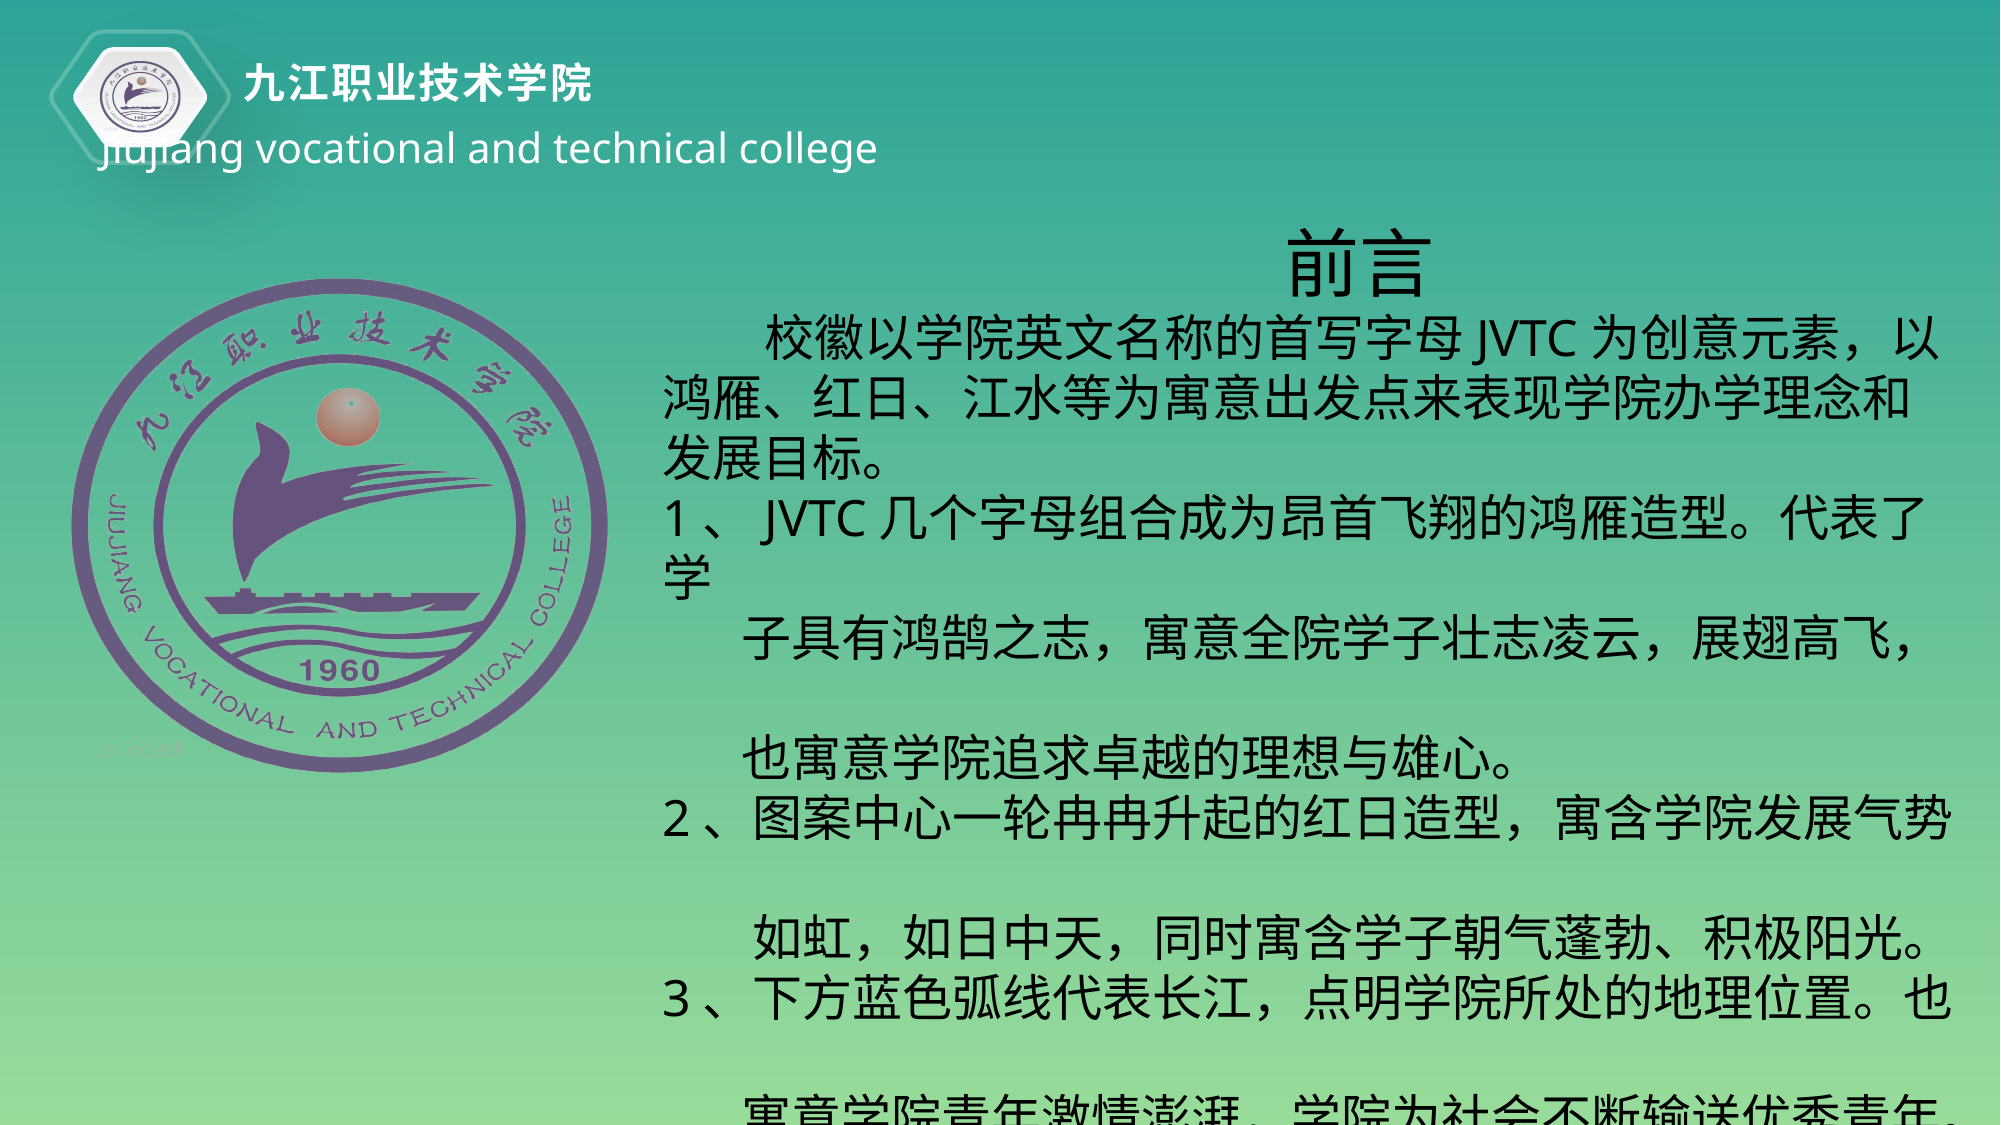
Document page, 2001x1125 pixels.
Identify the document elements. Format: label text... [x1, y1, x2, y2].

text_box Jiujiang vocational and technical college [85, 114, 894, 179]
picture [66, 277, 610, 778]
text_box 前言 校徽以学院英文名称的首写字母JVTC为创意元素，以鸿雁、红日、江水等为寓意出发点来表现学院办学理念和发展目标。 1、JVTC几个字母组合成为昂首飞翔的鸿雁造型。代表了学 子具有鸿鹄之志，寓意全院学子壮志凌云，展翅高飞， 也寓意学院追求卓越的理想与雄心。 2、图案中心一轮冉冉升起的红日造型，寓含学院发展气势 如虹，如日中天，同时寓含学子朝气蓬勃、积极阳光。 3、下方蓝色弧线代表长江，点明学院所处的地理位置。也 寓意学院青年激情澎湃，学院为社会不断输送优秀青年。 4、最正方1960代表了学院建院时间。 [647, 209, 1970, 1125]
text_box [51, 31, 229, 163]
text_box 九江职业技术学院 [229, 49, 722, 114]
